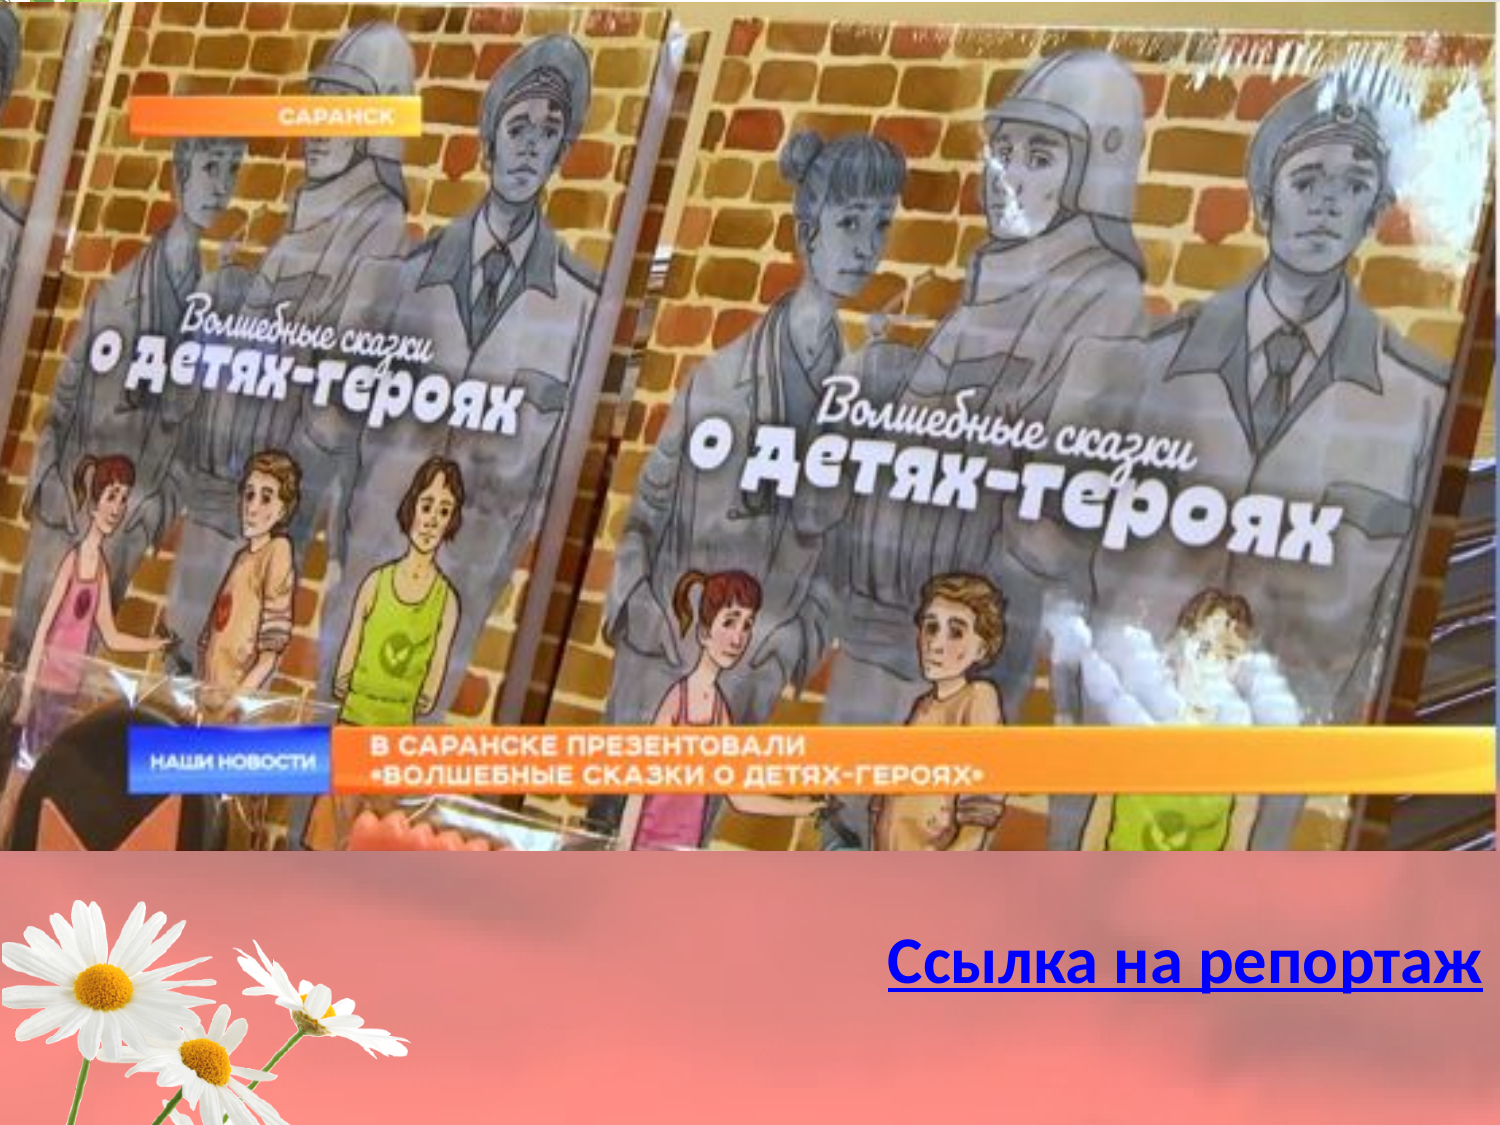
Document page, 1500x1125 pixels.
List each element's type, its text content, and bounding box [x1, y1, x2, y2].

picture [0, 2, 1500, 1125]
text_box Ссылка на репортаж [873, 909, 1499, 1005]
